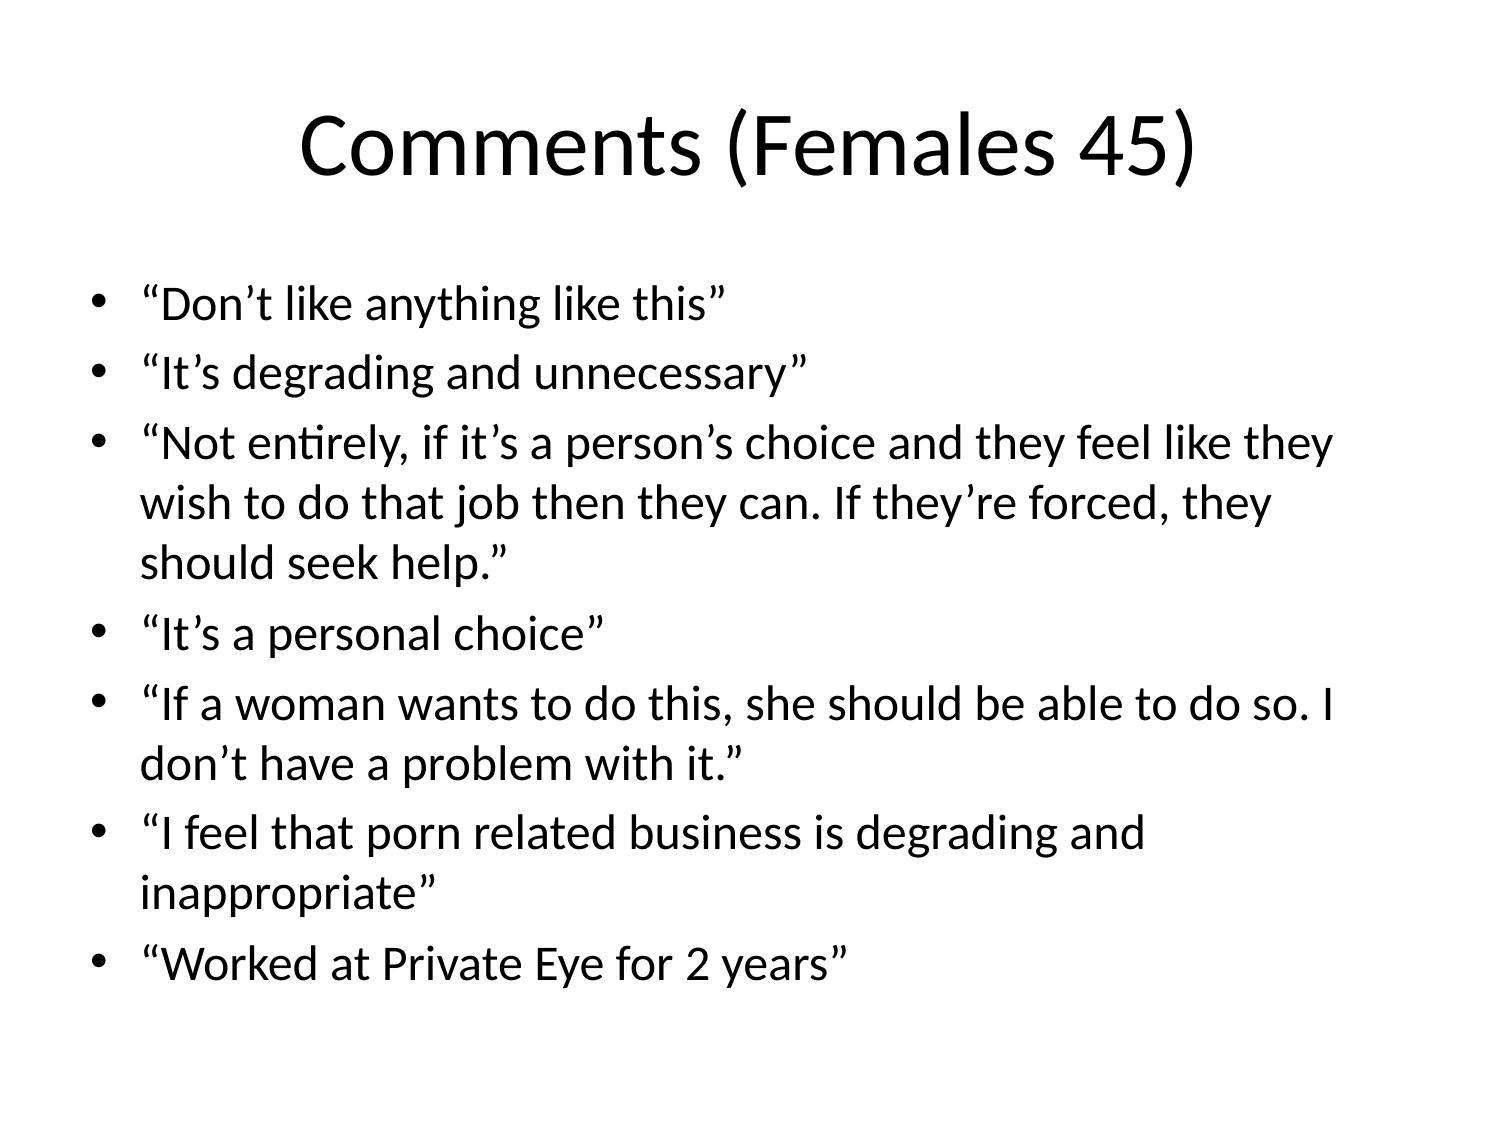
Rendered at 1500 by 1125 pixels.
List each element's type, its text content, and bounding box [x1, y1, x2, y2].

title Comments (Females 45) [75, 45, 1425, 233]
list “Don’t like anything like this” “It’s degrading and unnecessary” “Not entirely, if it’s a person’s choice and they feel like they wish to do that job then they can. If they’re forced, they should seek help.” “It’s a personal choice” “If a woman wants to do this, she should be able to do so. I don’t have a problem with it.” “I feel that porn related business is degrading and inappropriate” “Worked at Private Eye for 2 years” [75, 262, 1425, 1005]
